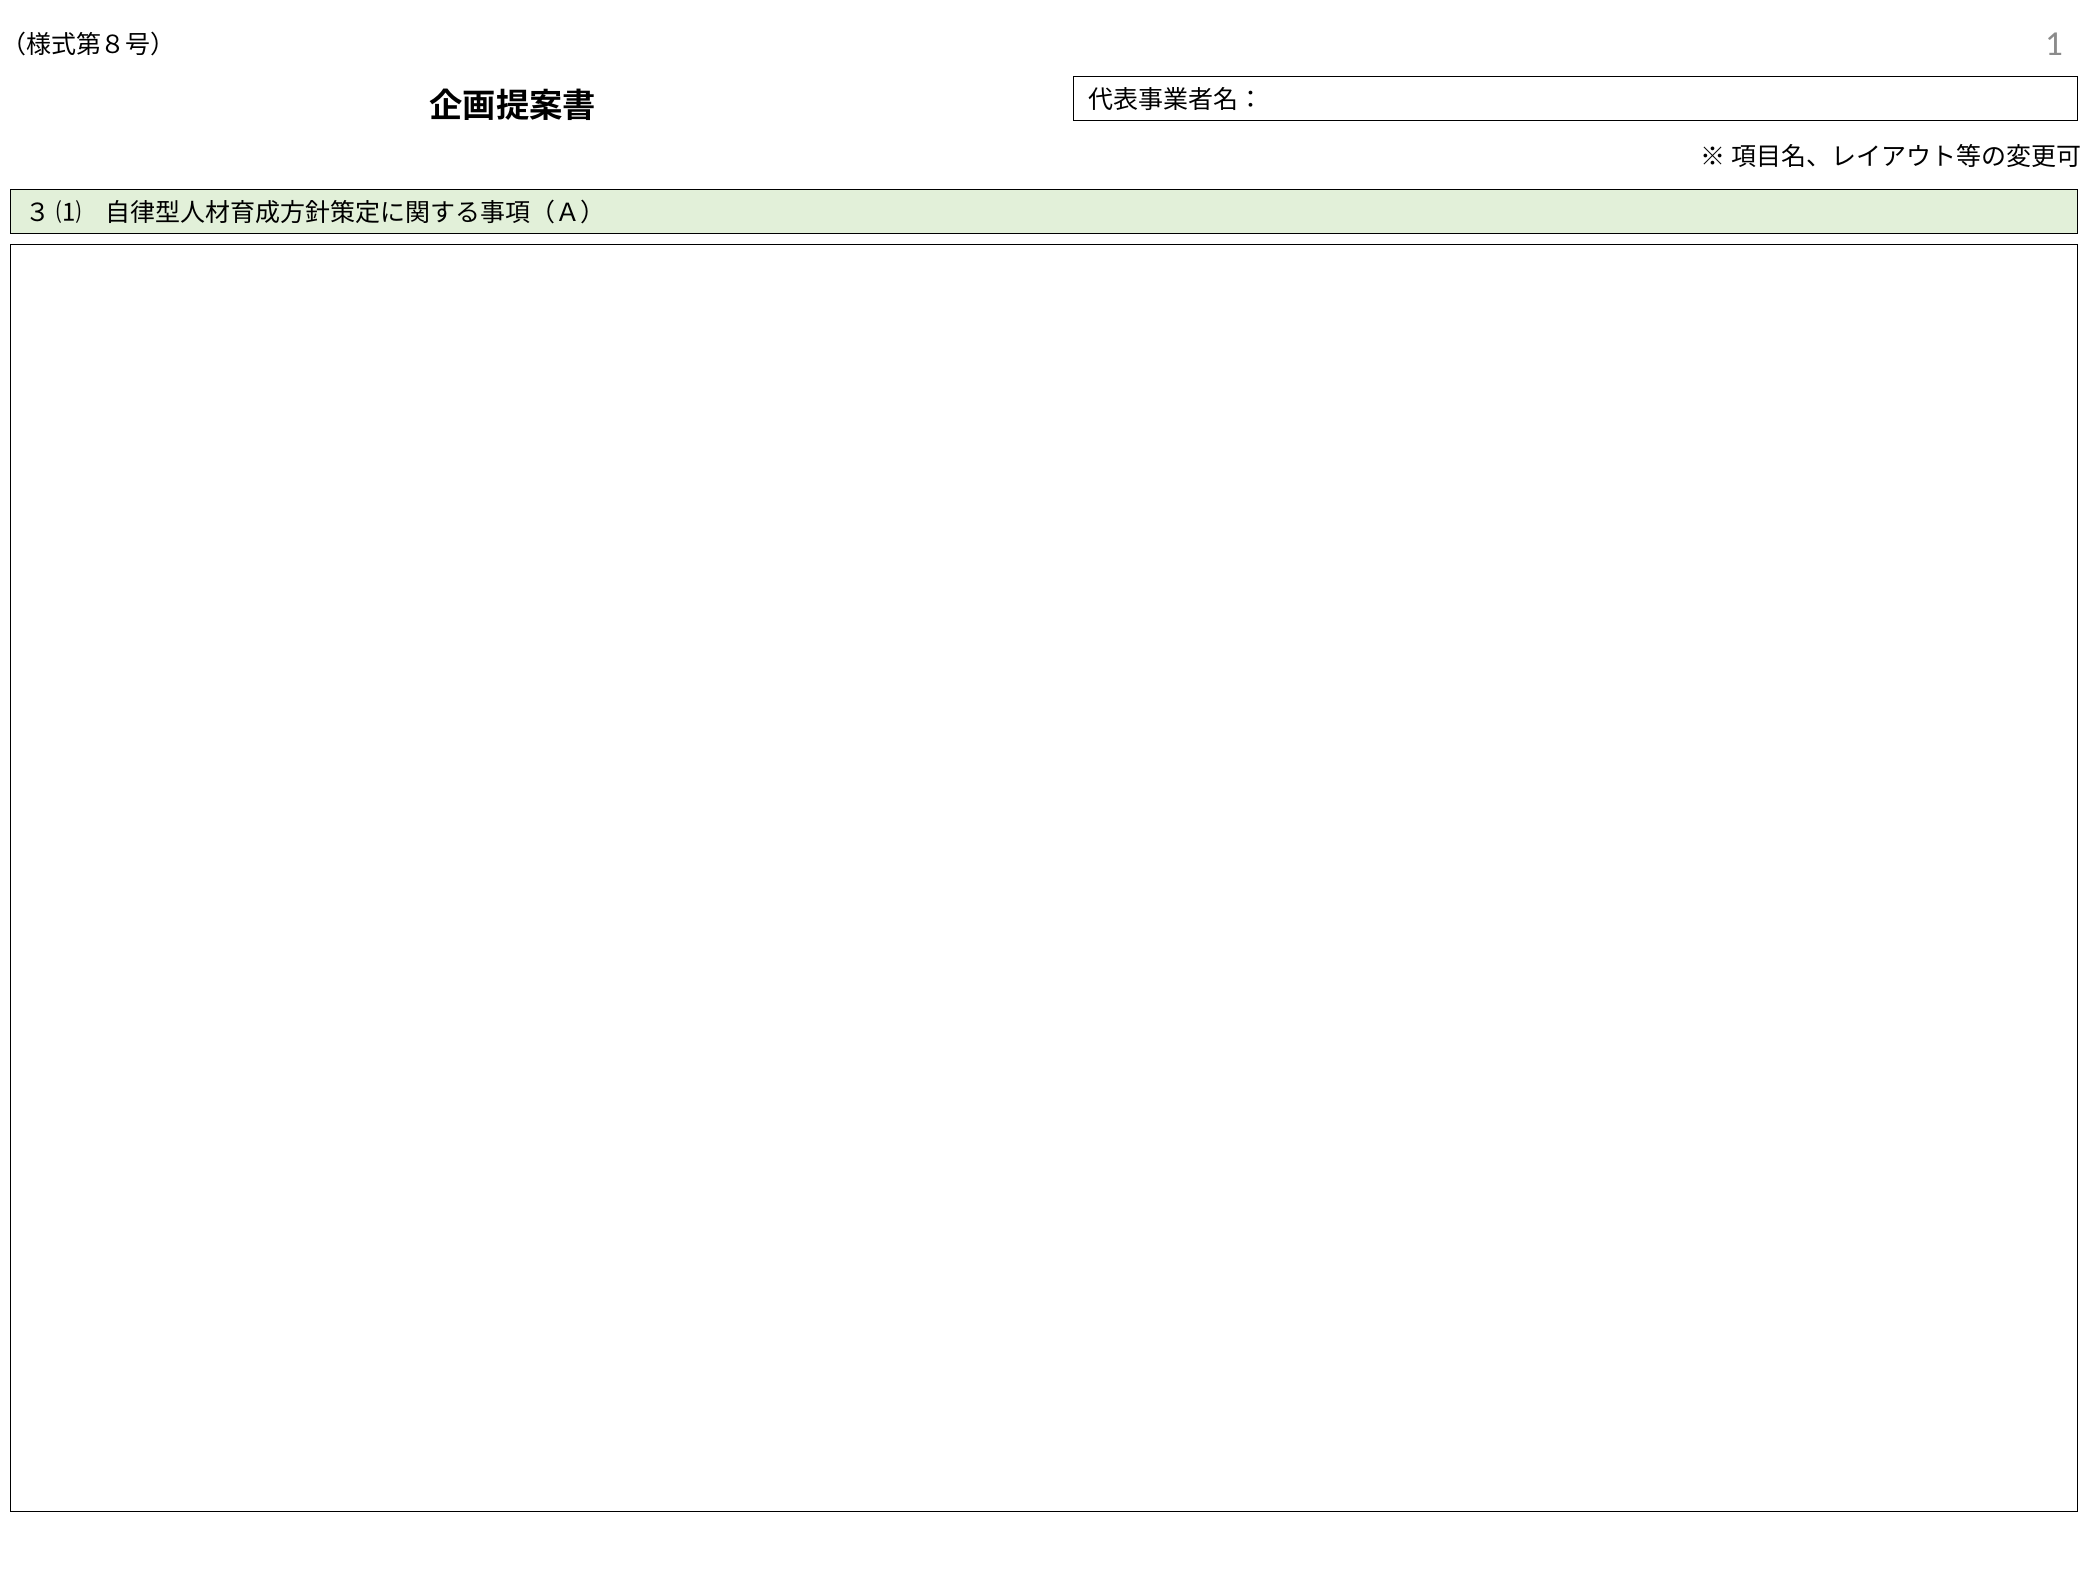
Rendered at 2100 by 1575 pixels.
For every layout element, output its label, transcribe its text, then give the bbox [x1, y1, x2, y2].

text_box 企画提案書 [335, 76, 691, 132]
text_box [10, 244, 2078, 1512]
text_box ３ ⑴ 自律型人材育成方針策定に関する事項（Ａ） [10, 189, 2078, 234]
text_box （様式第８号） [0, 20, 834, 66]
text_box ※項目名、レイアウト等の変更可 [1685, 132, 2100, 178]
text_box 代表事業者名： [1073, 76, 2078, 121]
slide_number 1 [1605, 0, 2078, 84]
